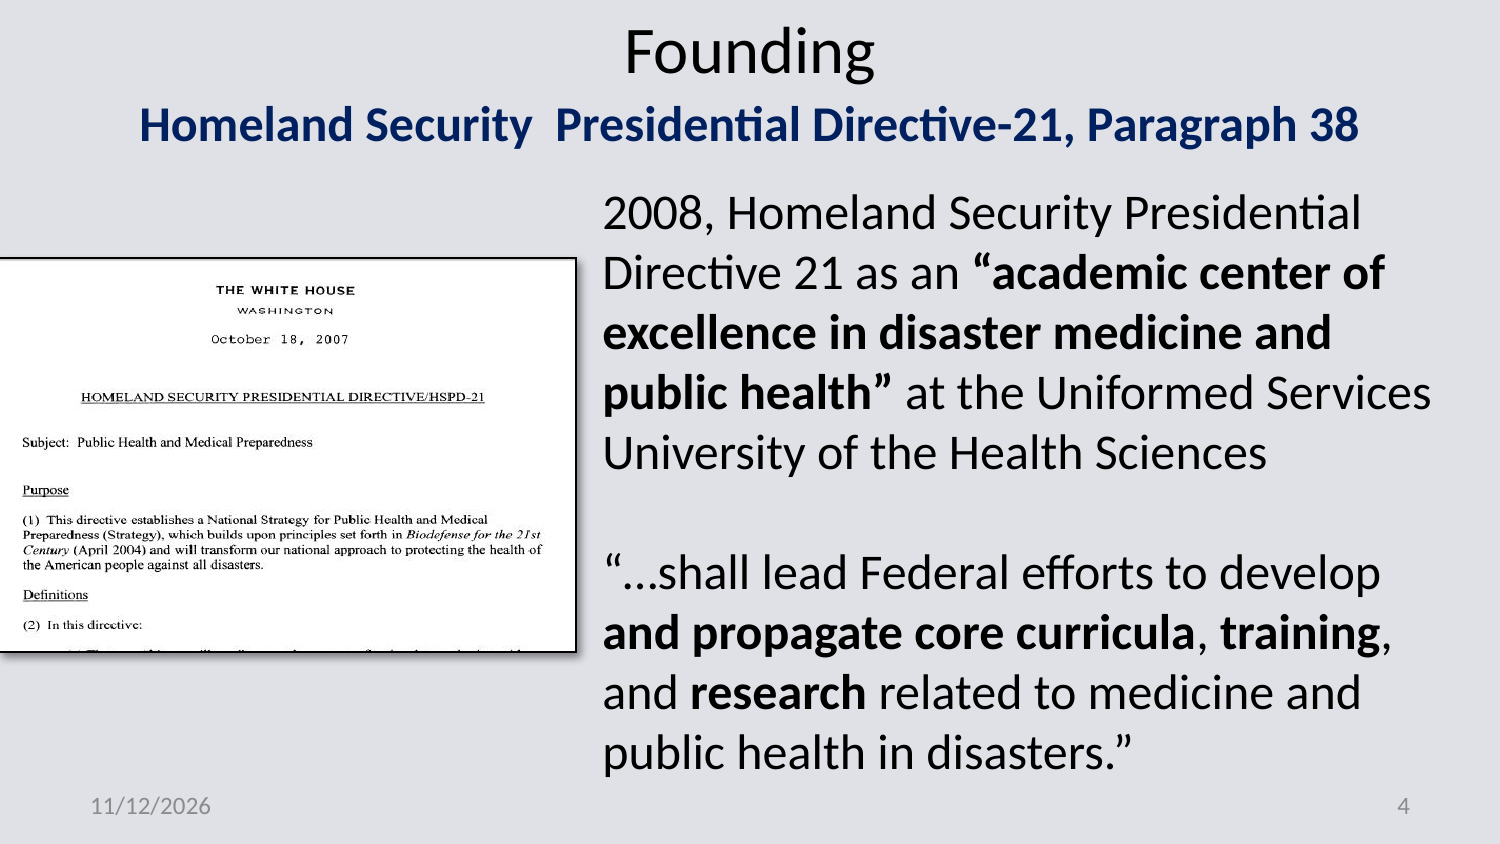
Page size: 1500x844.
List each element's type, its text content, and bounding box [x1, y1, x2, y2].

text_box Homeland Security Presidential Directive-21, Paragraph 38 [0, 84, 1500, 160]
picture [0, 259, 576, 652]
text_box Founding [74, 0, 1425, 141]
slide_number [75, 782, 425, 827]
slide_number 4 [1074, 782, 1425, 827]
text_box 2008, Homeland Security Presidential Directive 21 as an “academic center of excellence in disaster medicine and public health” at the Uniformed Services University of the Health Sciences “…shall lead Federal efforts to develop and propagate core curricula, training, and research related to medicine and public health in disasters.” [587, 171, 1463, 787]
